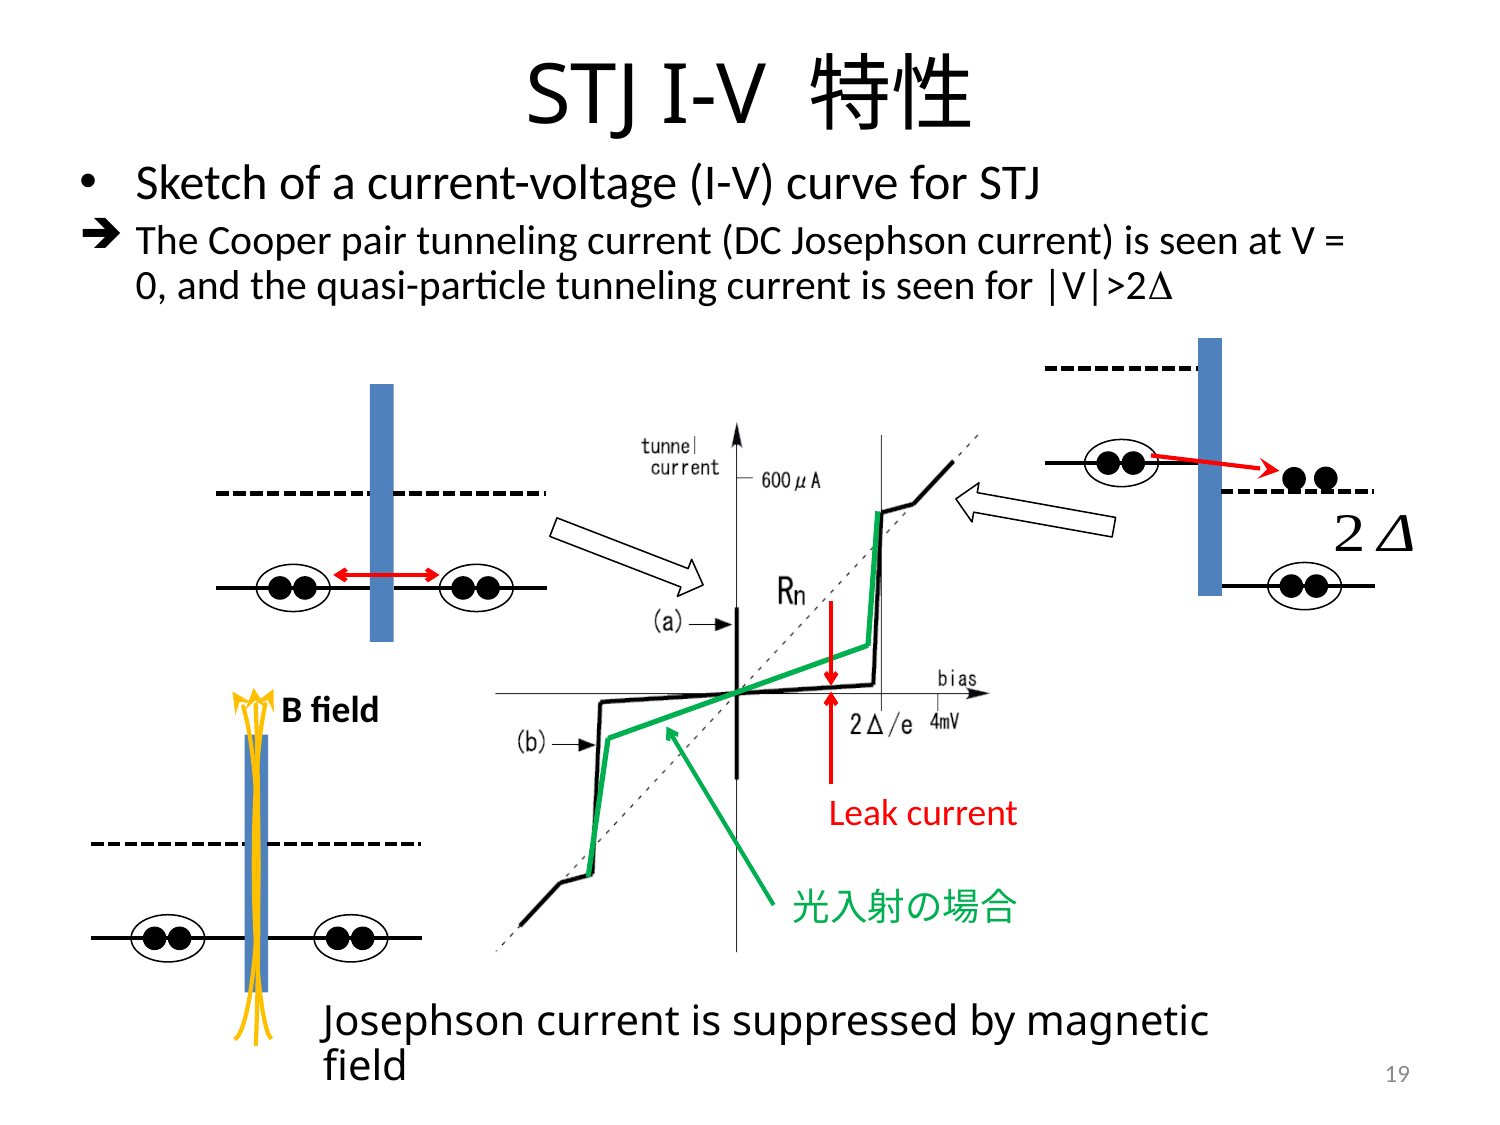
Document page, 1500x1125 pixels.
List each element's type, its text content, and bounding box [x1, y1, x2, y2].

text_box [261, 1002, 272, 1039]
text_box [90, 734, 423, 993]
text_box B field [266, 677, 395, 732]
text_box [232, 691, 250, 732]
text_box Josephson current is suppressed by magnetic field [307, 992, 1283, 1057]
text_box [587, 511, 879, 877]
text_box [245, 687, 266, 732]
text_box [260, 707, 266, 732]
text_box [216, 383, 548, 643]
slide_number 19 [1074, 1042, 1425, 1103]
title STJ I-V 特性 [75, 30, 1426, 149]
picture [440, 383, 1044, 978]
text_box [666, 726, 774, 906]
text_box [234, 1002, 249, 1040]
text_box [1044, 337, 1376, 611]
text_box [261, 694, 266, 705]
list Sketch of a current-voltage (I-V) curve for STJ The Cooper pair tunneling current (DC Josephson current) is seen at V = 0, and the quasi-particle tunneling current is seen for |V|>2 [64, 149, 1376, 421]
